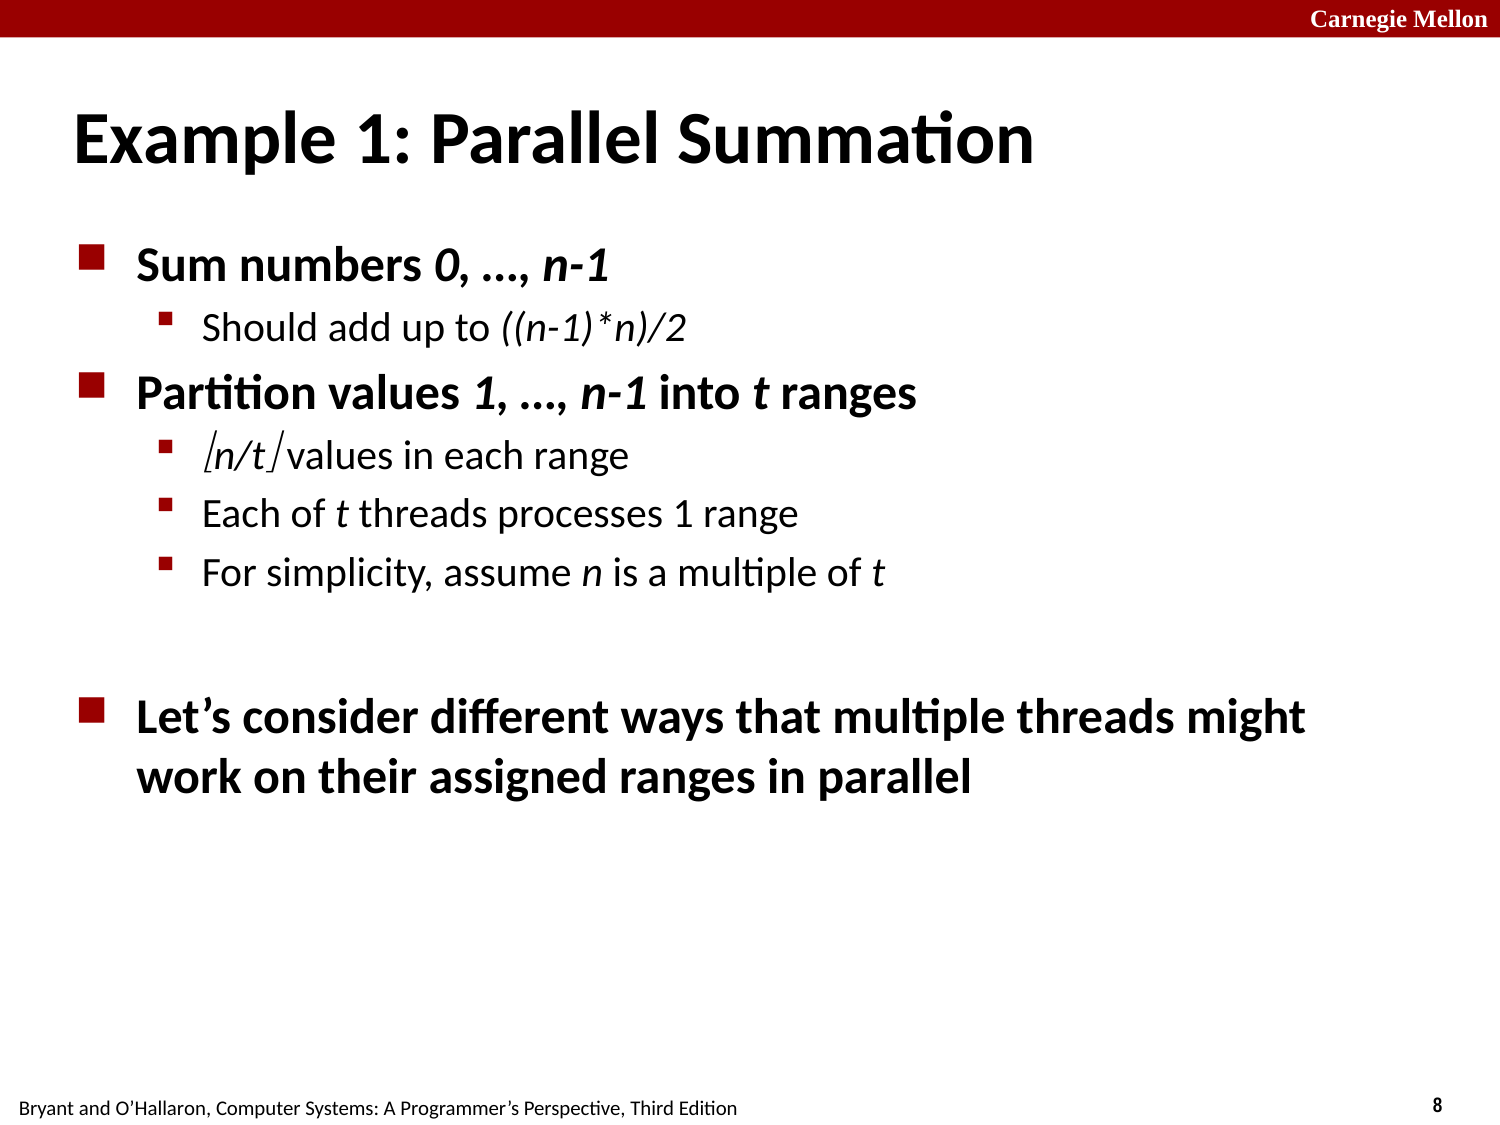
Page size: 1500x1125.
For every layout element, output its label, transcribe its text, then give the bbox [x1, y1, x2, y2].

title Example 1: Parallel Summation [58, 71, 1305, 197]
list Sum numbers 0, …, n-1 Should add up to ((n-1)*n)/2 Partition values 1, …, n-1 into t ranges n/t values in each range Each of t threads processes 1 range For simplicity, assume n is a multiple of t Let’s consider different ways that multiple threads might work on their assigned ranges in parallel [64, 223, 1361, 988]
